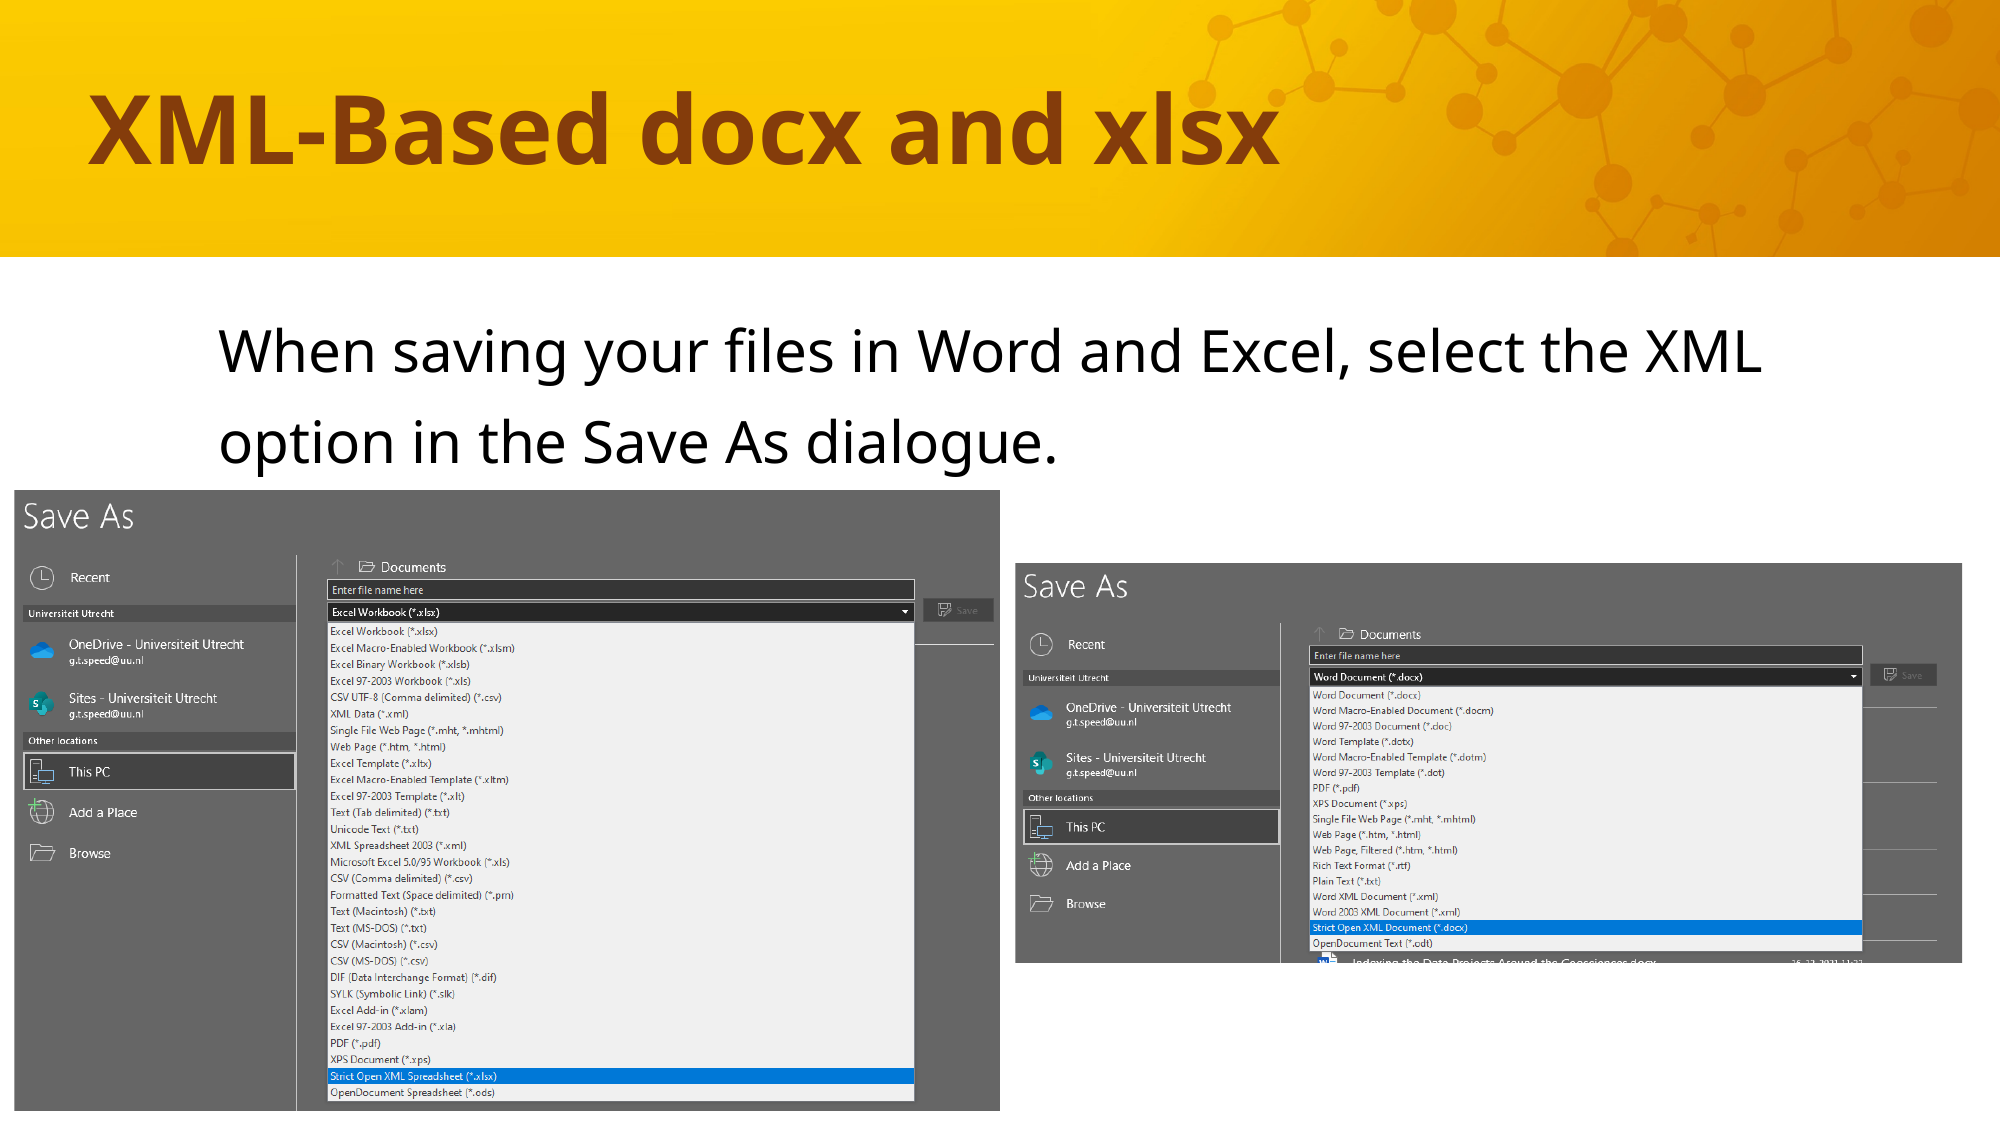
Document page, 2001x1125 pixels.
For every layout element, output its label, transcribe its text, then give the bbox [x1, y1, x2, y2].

text_box When saving your files in Word and Excel, select the XML option in the Save As dialogue. [72, 286, 1793, 483]
picture [0, 0, 2000, 257]
picture [1015, 563, 1963, 963]
picture [14, 490, 1000, 1111]
